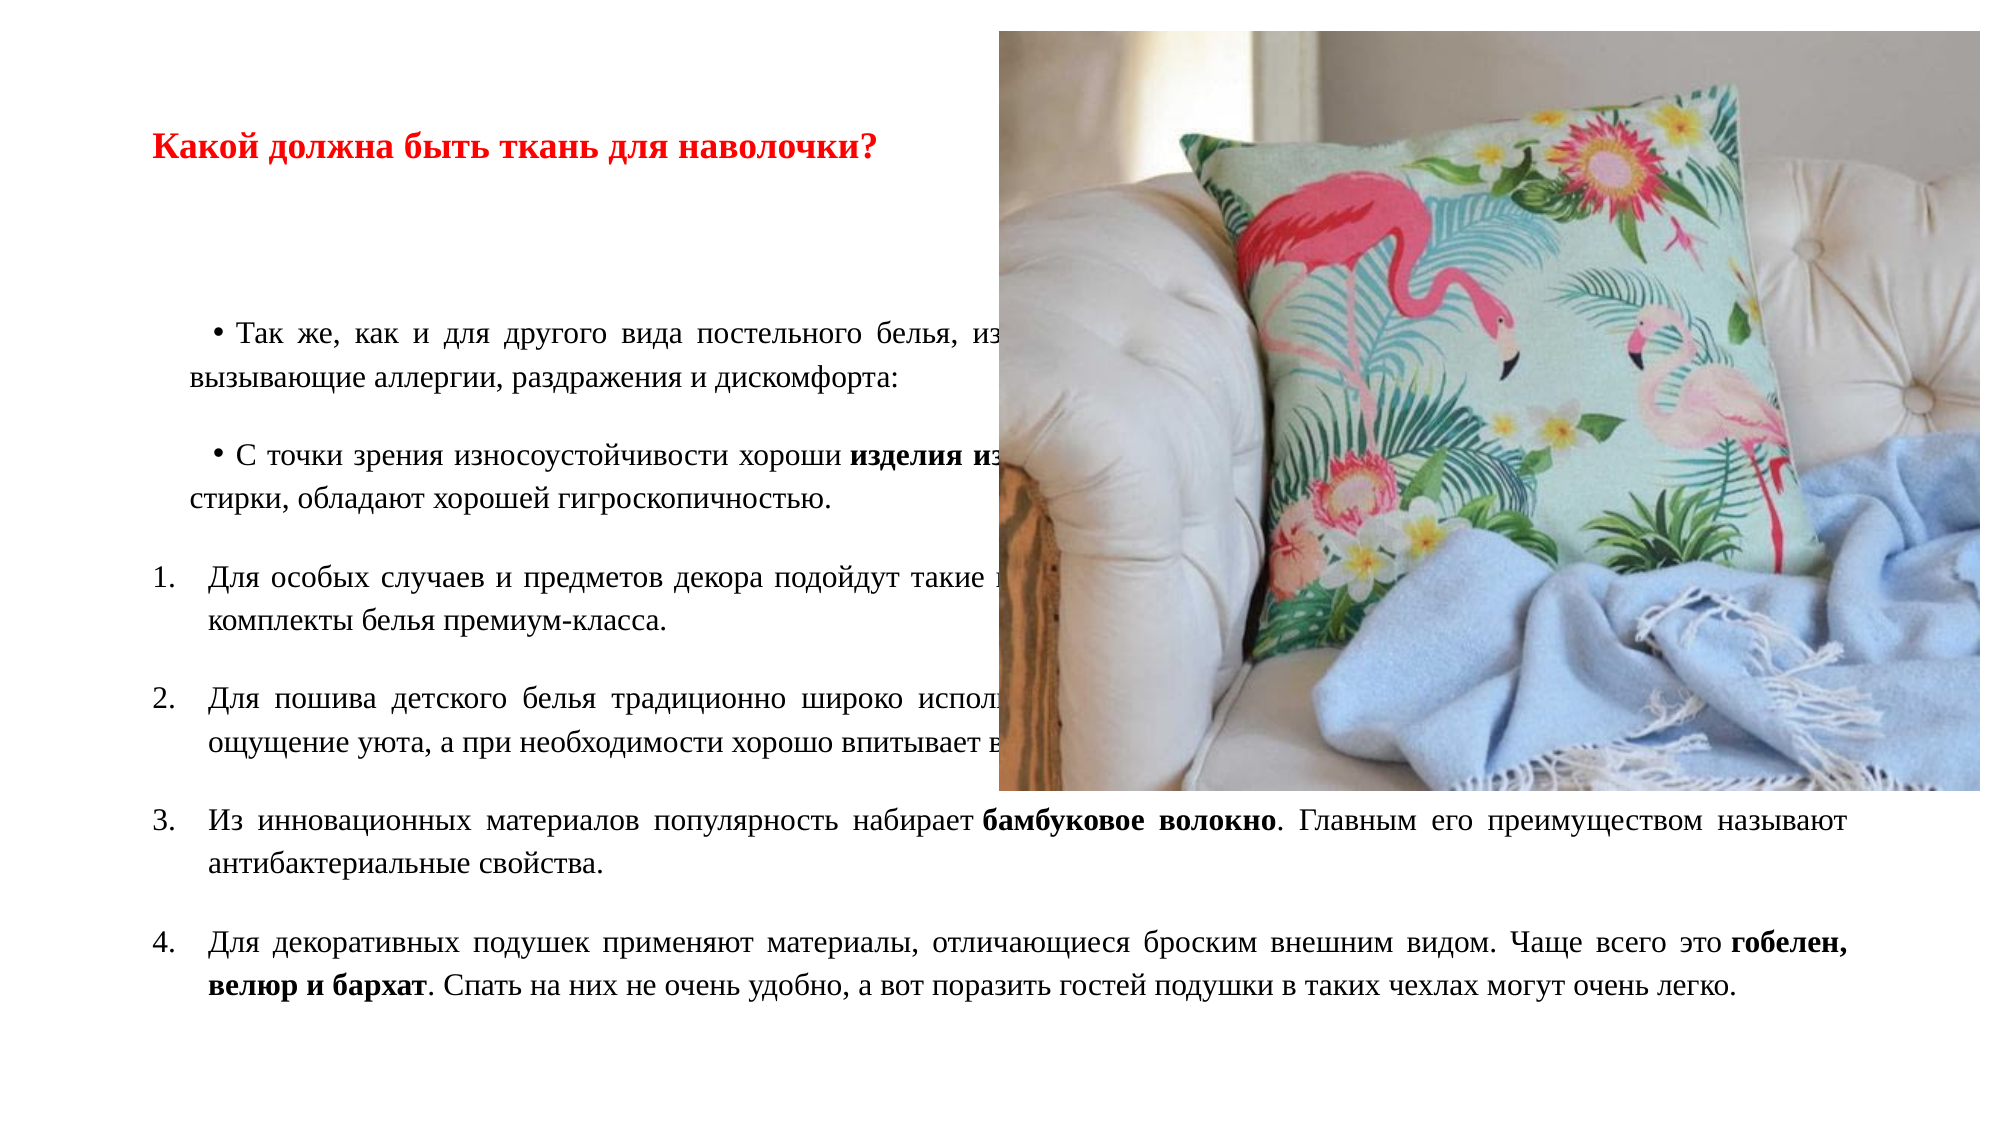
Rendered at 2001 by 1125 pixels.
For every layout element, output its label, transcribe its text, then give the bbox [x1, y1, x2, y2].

picture [999, 31, 1980, 791]
title Какой должна быть ткань для наволочки? [137, 59, 999, 278]
list Так же, как и для другого вида постельного белья, из тканей предпочтительнее будут натуральные материалы, не вызывающие аллергии, раздражения и дискомфорта: С точки зрения износоустойчивости хороши изделия из бязи и льна. Они выдерживают большое количество циклов стирки, обладают хорошей гигроскопичностью. Для особых случаев и предметов декора подойдут такие изысканные ткани, как шёлк, атлас или сатин. Из них шьют комплекты белья премиум-класса. Для пошива детского белья традиционно широко используется фланелевая ткань. Она отличается мягкостью, даёт ощущение уюта, а при необходимости хорошо впитывает влагу. Из инновационных материалов популярность набирает бамбуковое волокно. Главным его преимуществом называют антибактериальные свойства. Для декоративных подушек применяют материалы, отличающиеся броским внешним видом. Чаще всего это гобелен, велюр и бархат. Спать на них не очень удобно, а вот поразить гостей подушки в таких чехлах могут очень легко. [137, 299, 1863, 1014]
